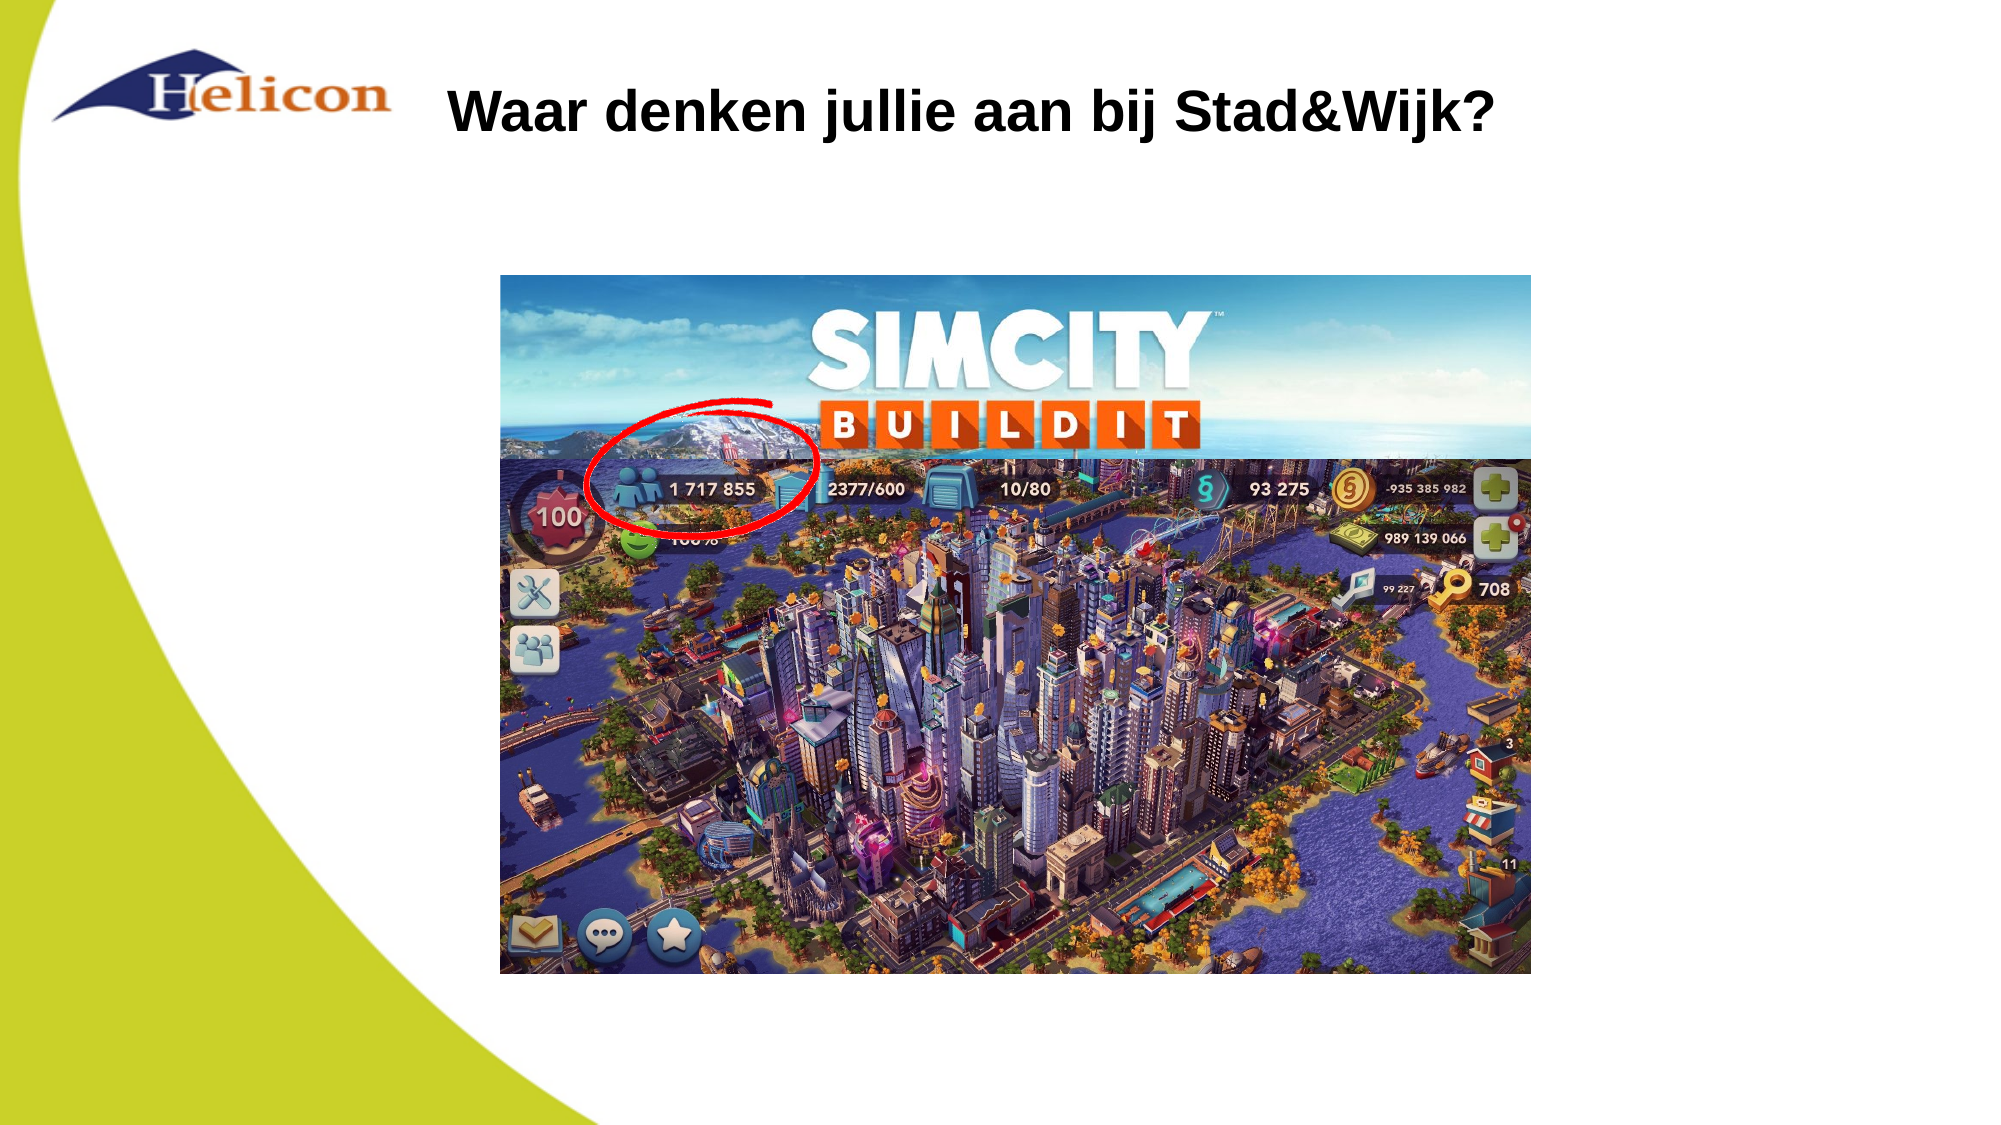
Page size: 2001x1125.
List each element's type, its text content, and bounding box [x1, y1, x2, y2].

picture [0, 0, 2000, 1125]
title Waar denken jullie aan bij Stad&Wijk? [432, 54, 1887, 161]
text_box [500, 275, 1532, 974]
